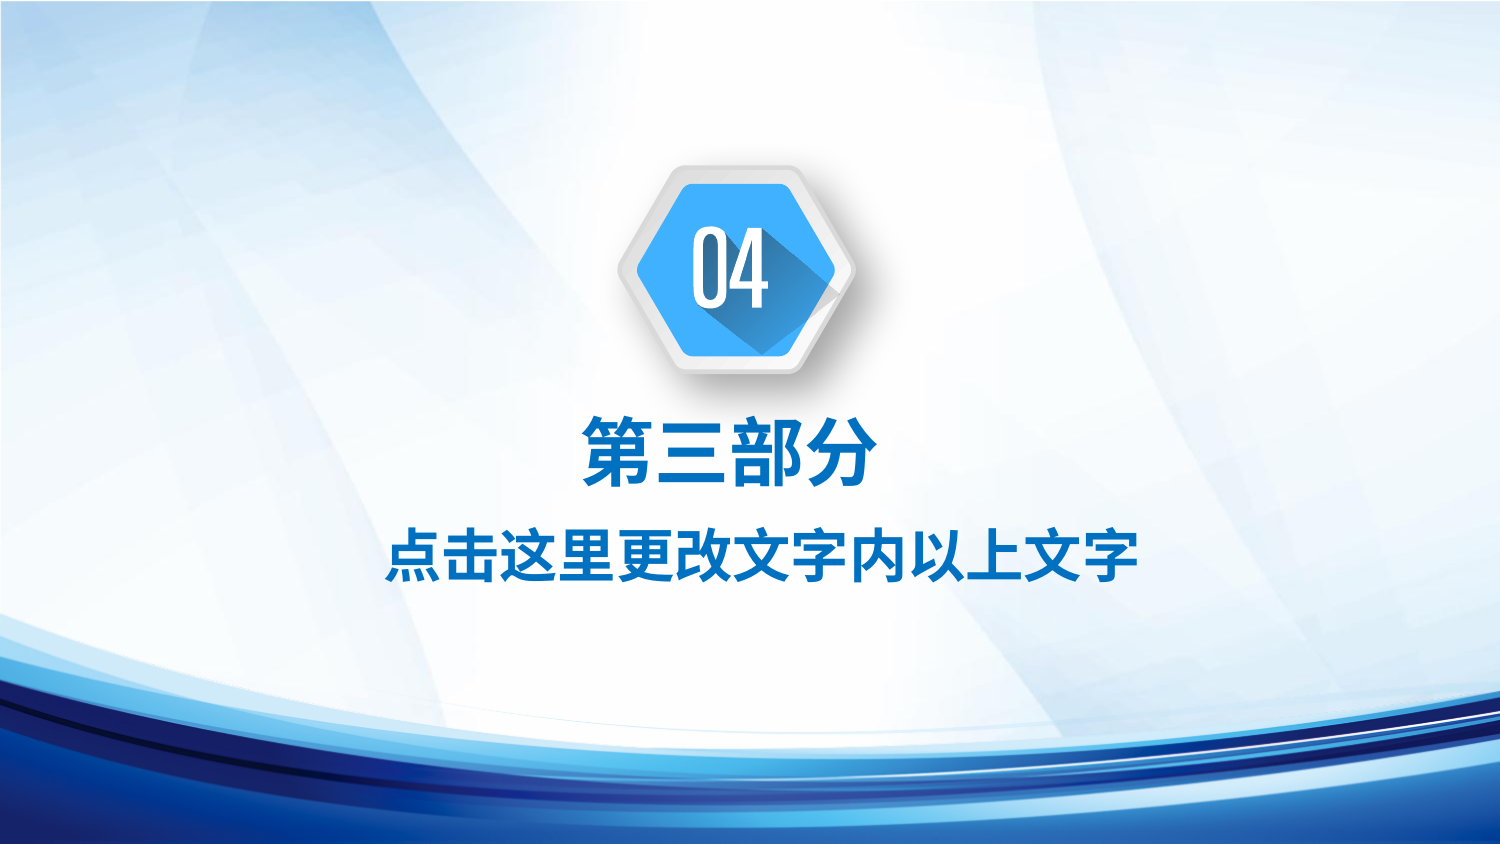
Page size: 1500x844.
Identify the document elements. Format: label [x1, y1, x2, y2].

text_box [0, 0, 1500, 844]
text_box [618, 167, 855, 372]
